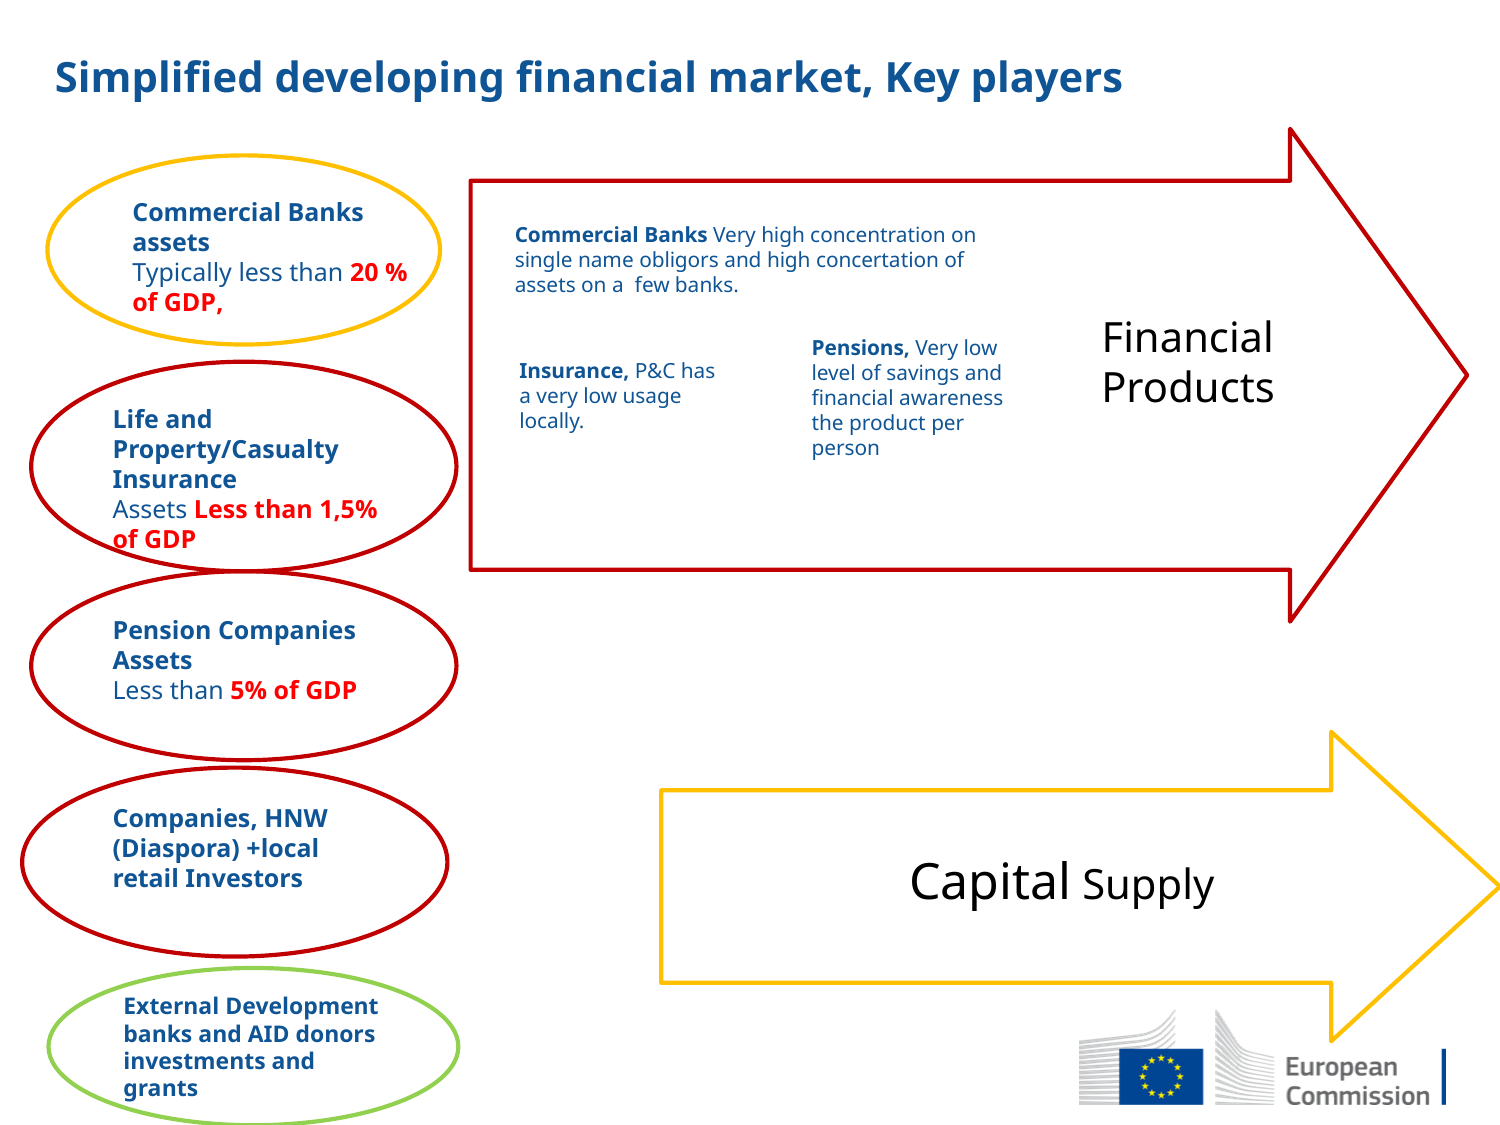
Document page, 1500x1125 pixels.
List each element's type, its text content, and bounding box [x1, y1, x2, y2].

text_box [439, 232, 443, 267]
text_box Financial Products [1010, 303, 1366, 419]
picture [1078, 1008, 1447, 1106]
text_box [29, 571, 459, 763]
text_box [29, 359, 459, 545]
text_box [468, 153, 1469, 624]
text_box Pensions, Very low level of savings and financial awareness the product per person [796, 327, 1034, 467]
text_box Commercial Banks assets Typically less than 20 % of GDP, [117, 188, 439, 324]
text_box Commercial Banks Very high concentration on single name obligors and high concertation of assets on a few banks. [500, 214, 1030, 304]
text_box Simplified developing financial market, Key players [40, 0, 1390, 153]
text_box Insurance, P&C has a very low usage locally. [504, 350, 741, 441]
text_box Companies, HNW (Diaspora) +local retail Investors [97, 794, 405, 900]
text_box [659, 729, 1500, 1044]
text_box [45, 153, 397, 347]
text_box Capital Supply [785, 841, 1339, 917]
text_box Life and Property/Casualty Insurance Assets Less than 1,5% of GDP [97, 396, 405, 561]
text_box [20, 765, 450, 959]
text_box Pension Companies Assets Less than 5% of GDP [97, 607, 405, 713]
text_box External Development banks and AID donors investments and grants [46, 965, 461, 1125]
text_box [143, 561, 345, 574]
